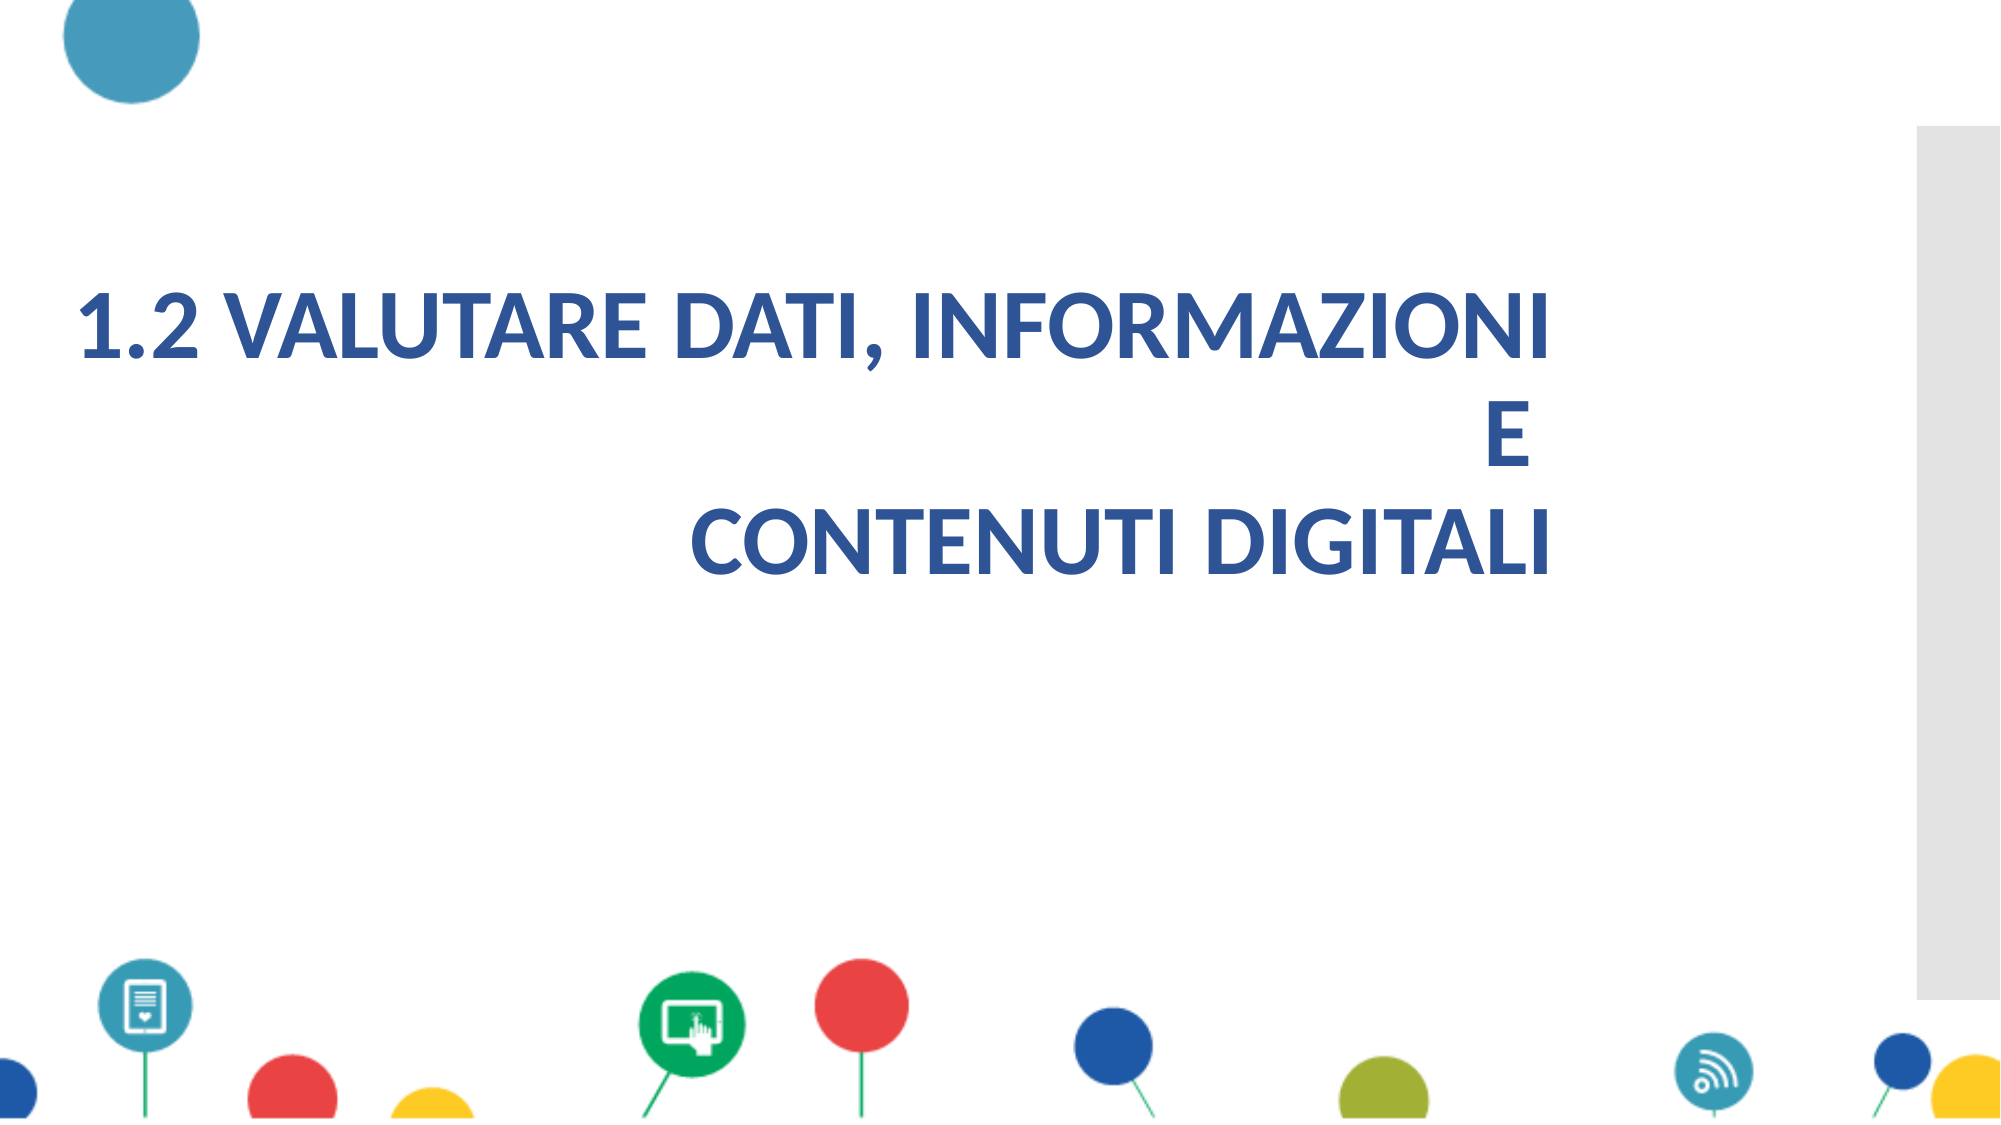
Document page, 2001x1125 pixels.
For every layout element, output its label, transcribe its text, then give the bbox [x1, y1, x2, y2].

text_box [1916, 125, 2000, 1000]
title 1.2 Valutare dati, informazioni e contenuti digitali [20, 260, 1571, 771]
text_box [0, 0, 2000, 1125]
